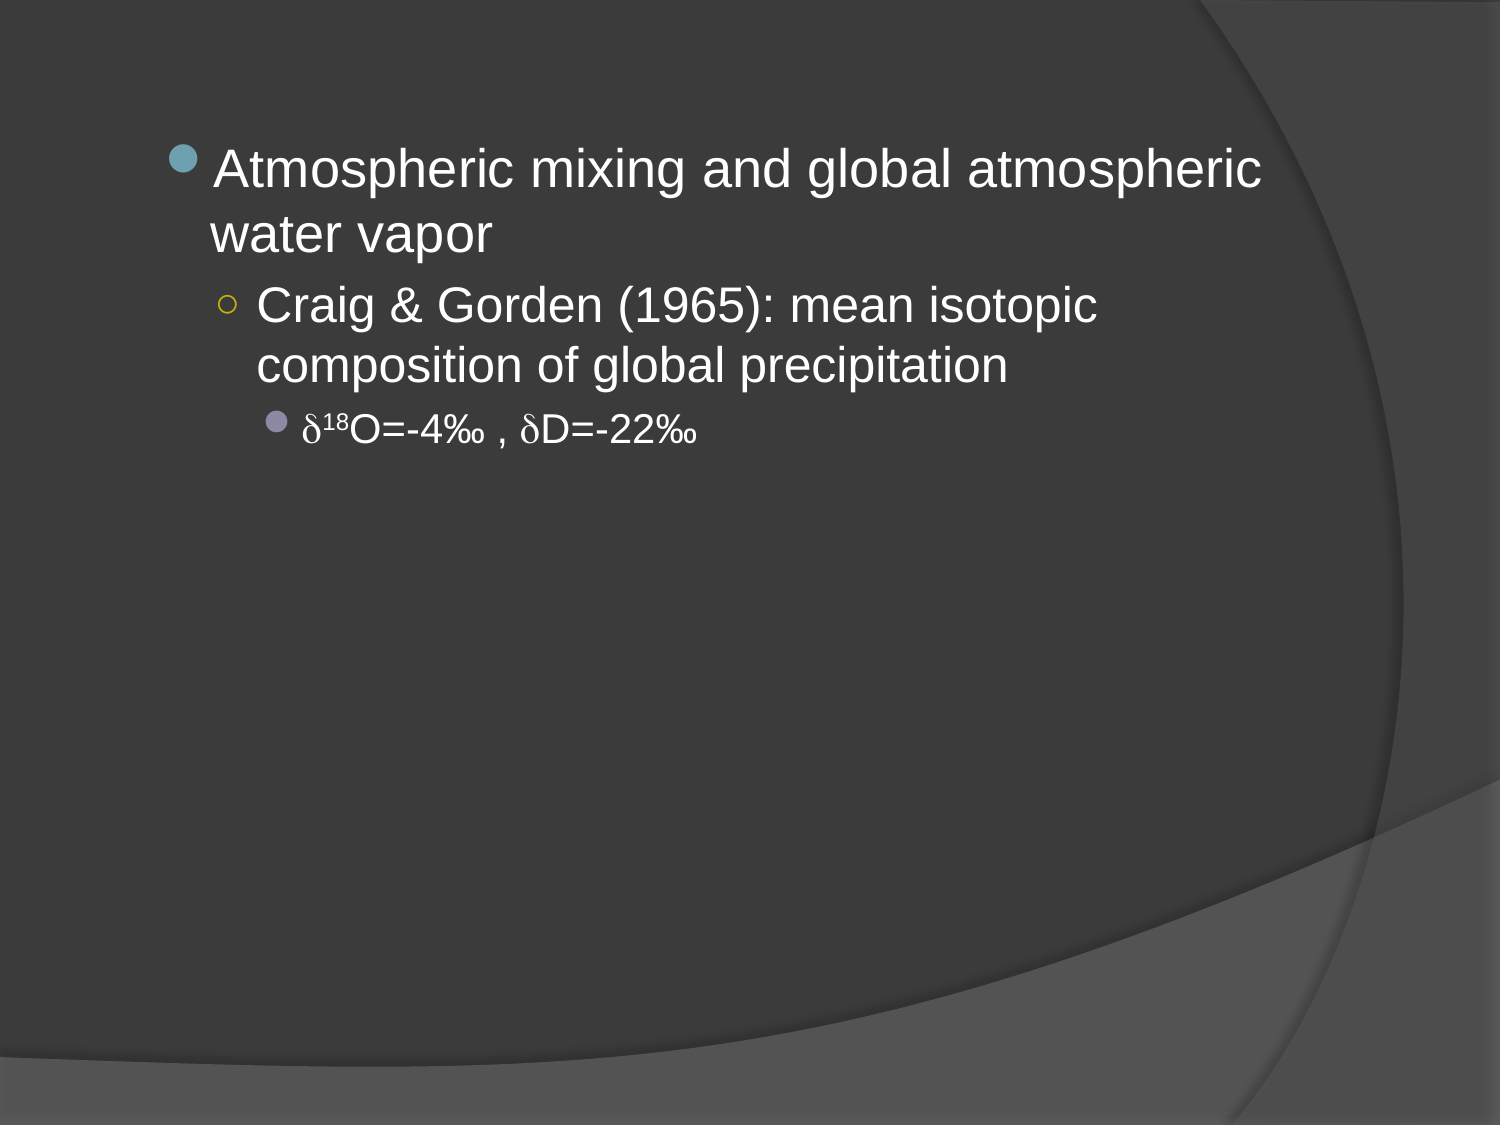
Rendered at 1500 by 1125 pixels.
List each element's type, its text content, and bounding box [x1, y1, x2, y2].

list Atmospheric mixing and global atmospheric water vapor Craig & Gorden (1965): mean isotopic composition of global precipitation d18O=-4‰ , dD=-22‰ [76, 125, 1302, 868]
